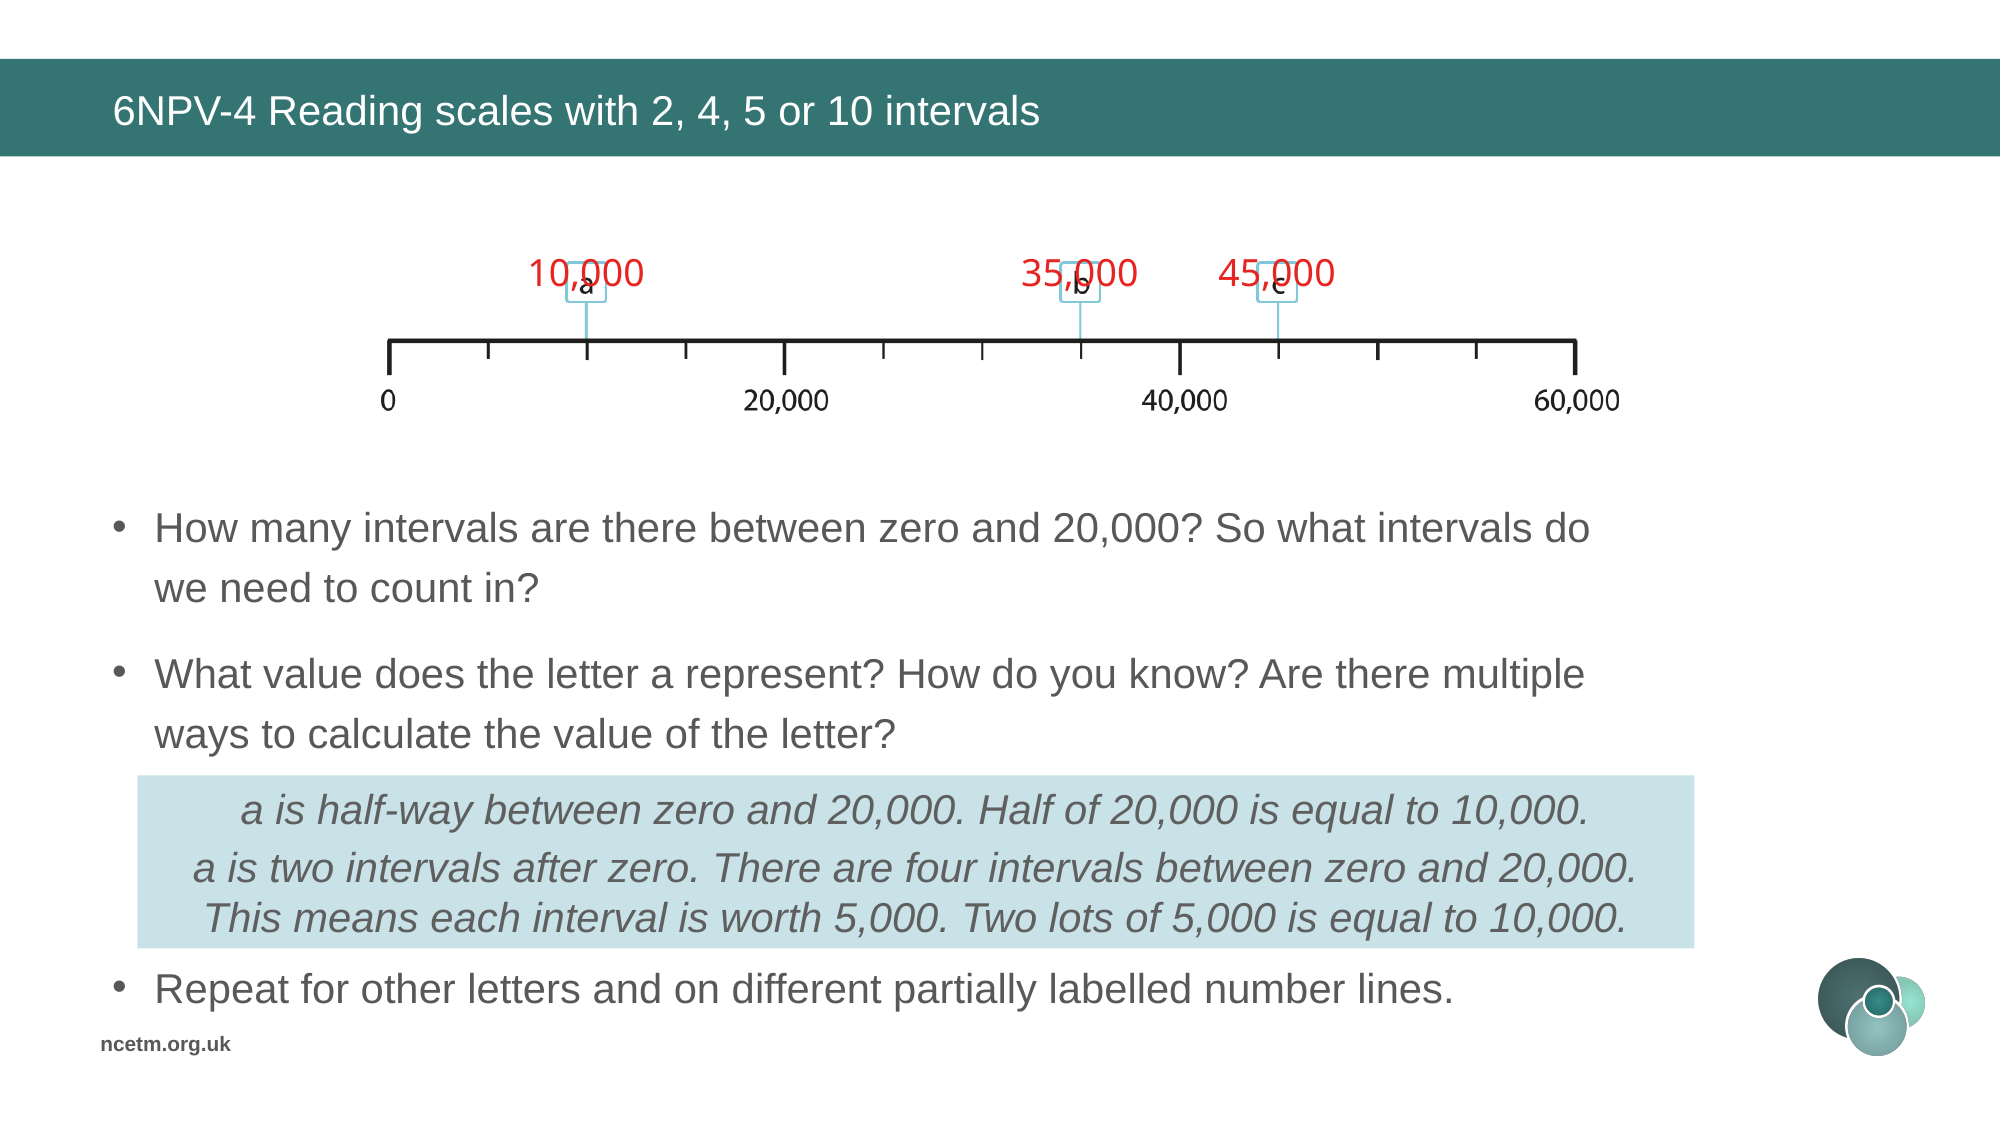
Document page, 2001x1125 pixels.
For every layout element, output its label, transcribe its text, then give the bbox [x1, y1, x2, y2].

text_box 45,000 [1203, 246, 1351, 299]
text_box How many intervals are there between zero and 20,000? So what intervals do we need to count in? What value does the letter a represent? How do you know? Are there multiple ways to calculate the value of the letter? Repeat for other letters and on different partially labelled number lines. [97, 483, 1655, 845]
picture [380, 261, 1619, 414]
picture [1818, 958, 1925, 1056]
text_box 35,000 [1006, 246, 1154, 299]
text_box 10,000 [512, 246, 660, 299]
title 6NPV-4 Reading scales with 2, 4, 5 or 10 intervals [97, 76, 1945, 147]
text_box a is half-way between zero and 20,000. Half of 20,000 is equal to 10,000. a is two intervals after zero. There are four intervals between zero and 20,000. This means each interval is worth 5,000. Two lots of 5,000 is equal to 10,000. [137, 775, 1695, 949]
